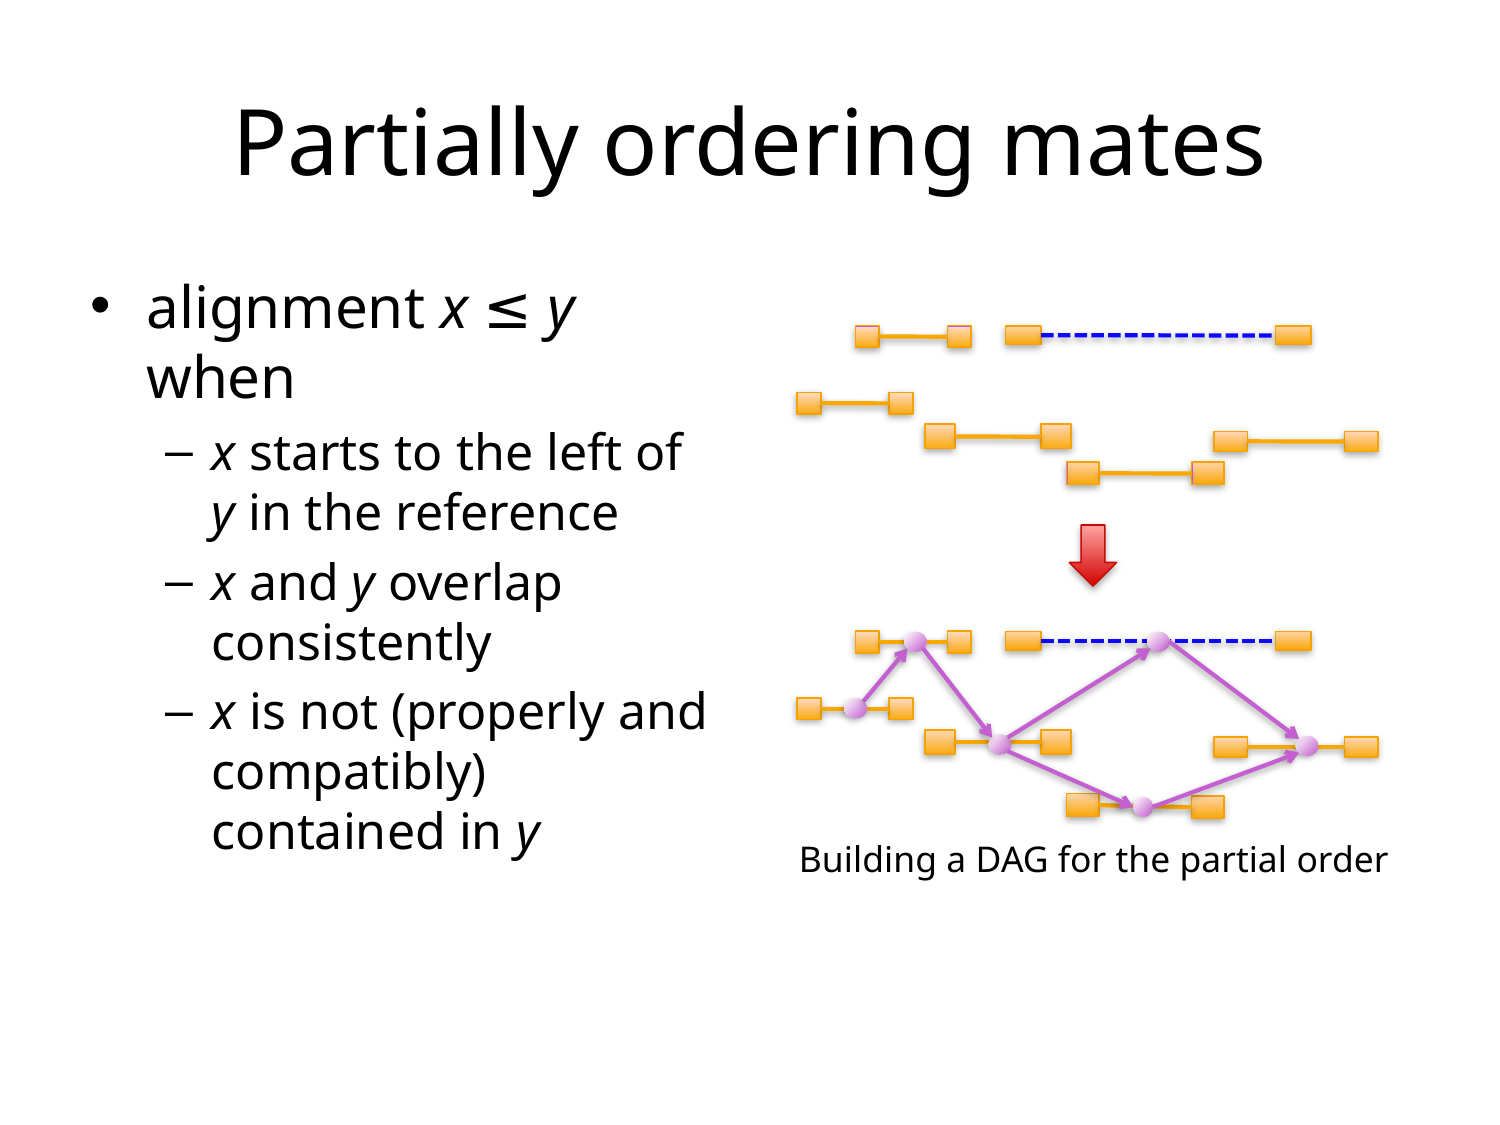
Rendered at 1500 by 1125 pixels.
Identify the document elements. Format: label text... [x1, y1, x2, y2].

text_box [947, 630, 972, 654]
text_box [903, 631, 927, 640]
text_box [1152, 752, 1300, 808]
text_box [1005, 631, 1029, 651]
list alignment x ≤ y when x starts to the left of y in the reference x and y overlap consistently x is not (properly and compatibly) contained in y [74, 262, 738, 1006]
text_box [903, 644, 927, 652]
text_box [1344, 736, 1379, 758]
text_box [796, 325, 1379, 485]
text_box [1034, 621, 1124, 765]
text_box [1020, 732, 1032, 740]
text_box [855, 630, 880, 654]
text_box [924, 735, 956, 755]
text_box [1275, 631, 1312, 651]
title Partially ordering mates [74, 44, 1426, 233]
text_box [1169, 641, 1300, 740]
text_box [995, 734, 1005, 740]
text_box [912, 658, 1003, 728]
text_box [872, 703, 883, 707]
text_box [1191, 815, 1225, 819]
text_box [988, 743, 1012, 752]
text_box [1103, 804, 1147, 808]
text_box [888, 707, 907, 720]
text_box [843, 698, 857, 707]
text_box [1295, 748, 1319, 756]
text_box [1068, 524, 1118, 587]
text_box [1133, 796, 1147, 803]
text_box [796, 697, 822, 720]
text_box [1146, 642, 1167, 651]
text_box [1303, 735, 1319, 745]
list Building a DAG for the partial order [762, 262, 1426, 1006]
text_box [858, 652, 913, 698]
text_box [1042, 716, 1099, 843]
text_box [1146, 631, 1170, 639]
